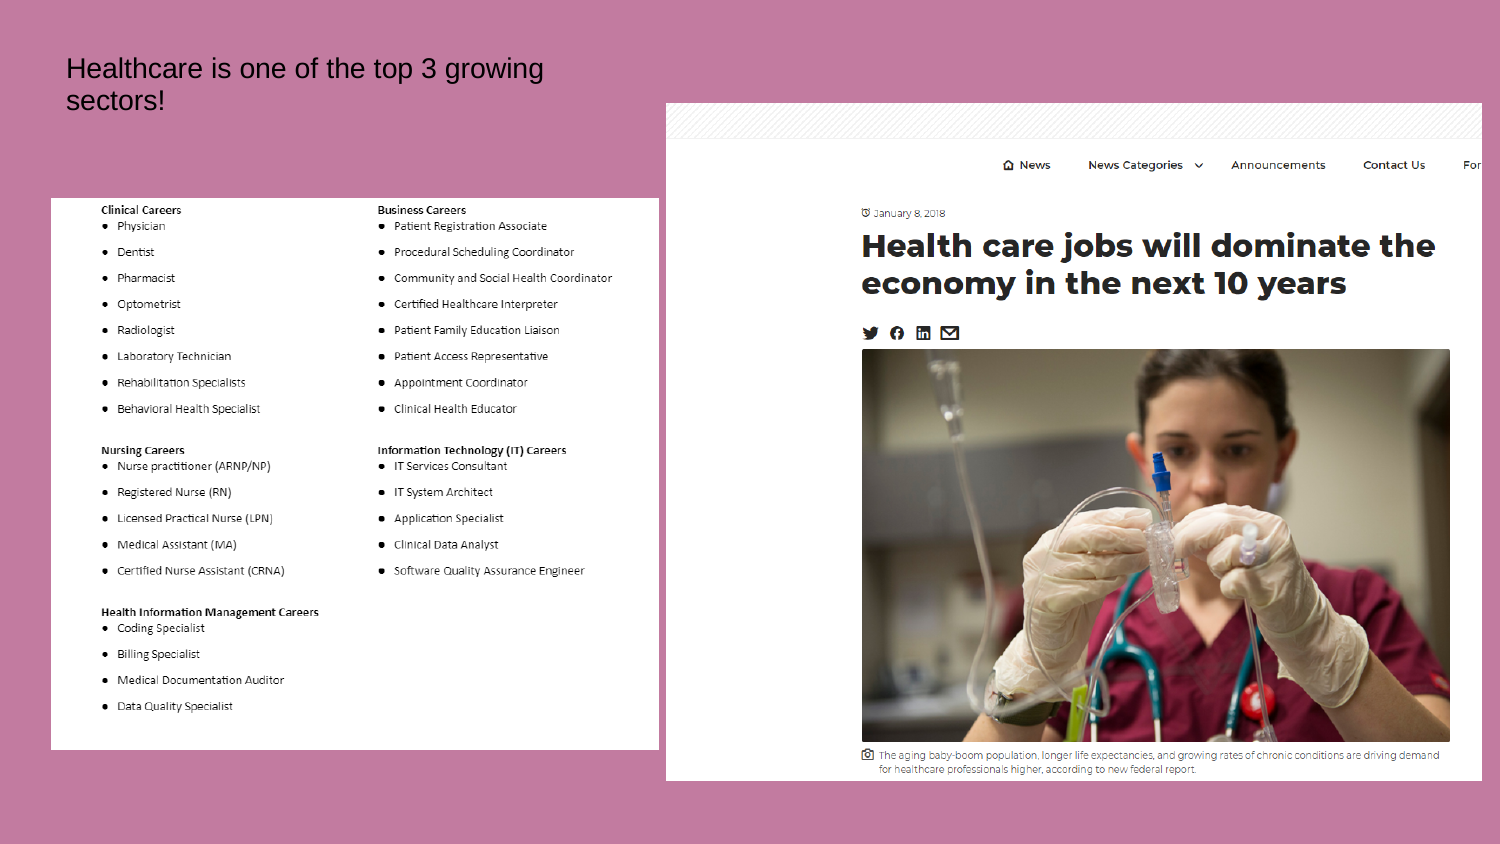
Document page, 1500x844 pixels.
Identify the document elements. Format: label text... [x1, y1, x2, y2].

picture [50, 198, 659, 750]
picture [666, 103, 1482, 781]
title Healthcare is one of the top 3 growing sectors! [51, 37, 659, 132]
